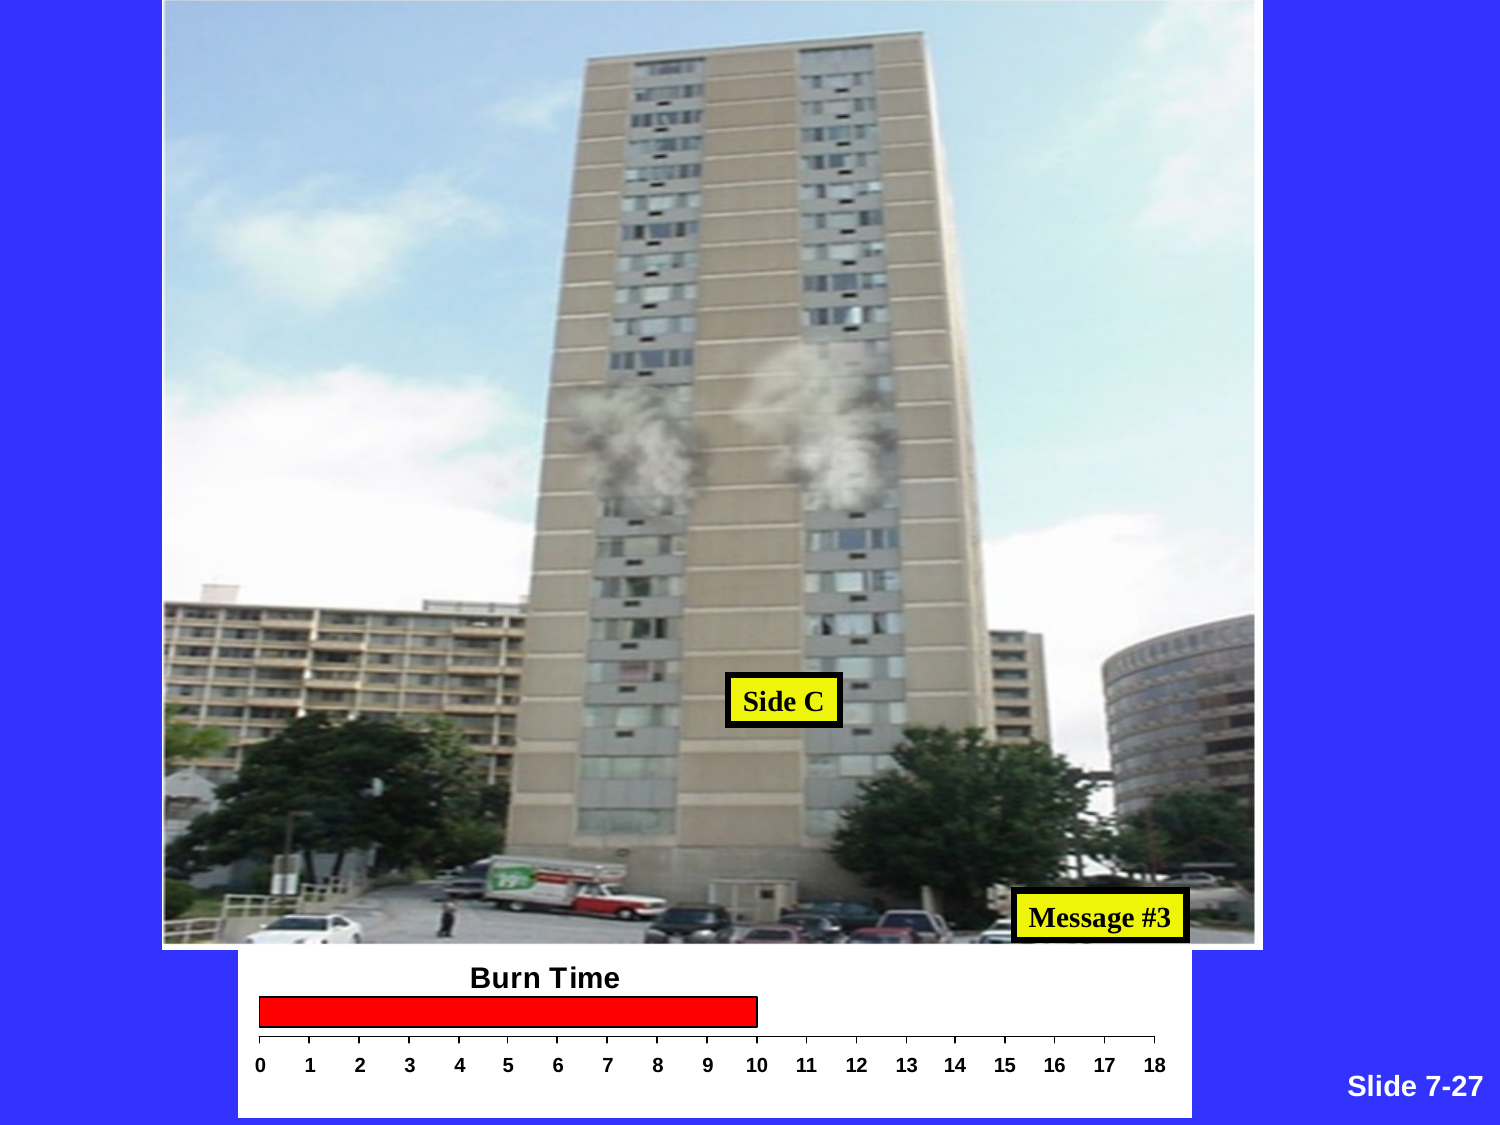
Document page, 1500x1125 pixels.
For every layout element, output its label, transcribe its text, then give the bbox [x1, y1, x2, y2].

picture [162, 0, 1263, 951]
slide_number Slide 7-169 [1195, 1059, 1500, 1125]
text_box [237, 944, 1193, 1119]
